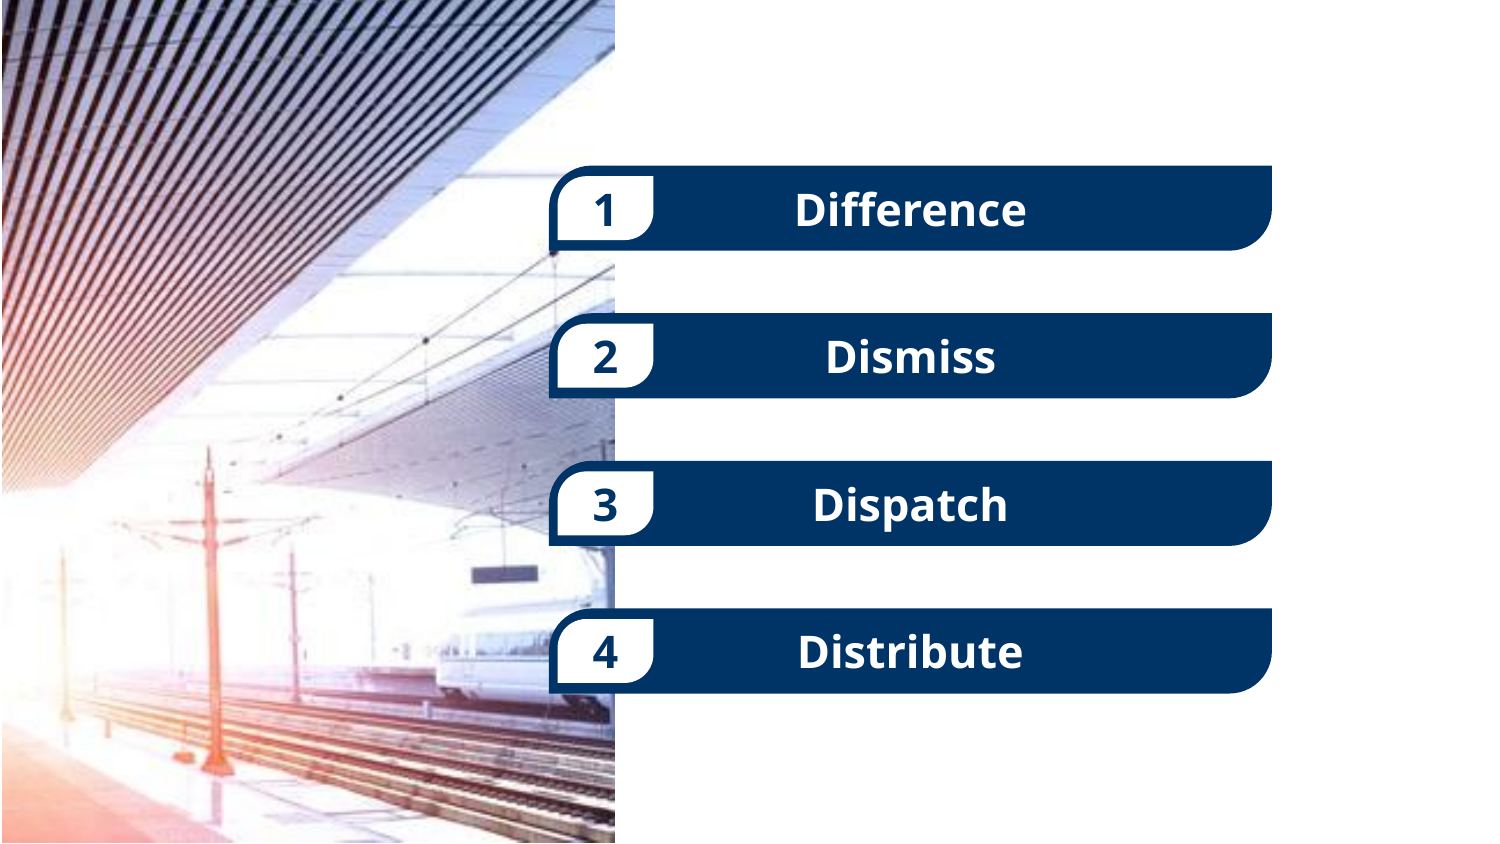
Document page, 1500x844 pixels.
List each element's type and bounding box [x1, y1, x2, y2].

text_box [548, 460, 1272, 546]
text_box [548, 608, 1272, 694]
text_box [548, 165, 1272, 251]
text_box [548, 313, 1272, 399]
picture [2, 0, 615, 843]
